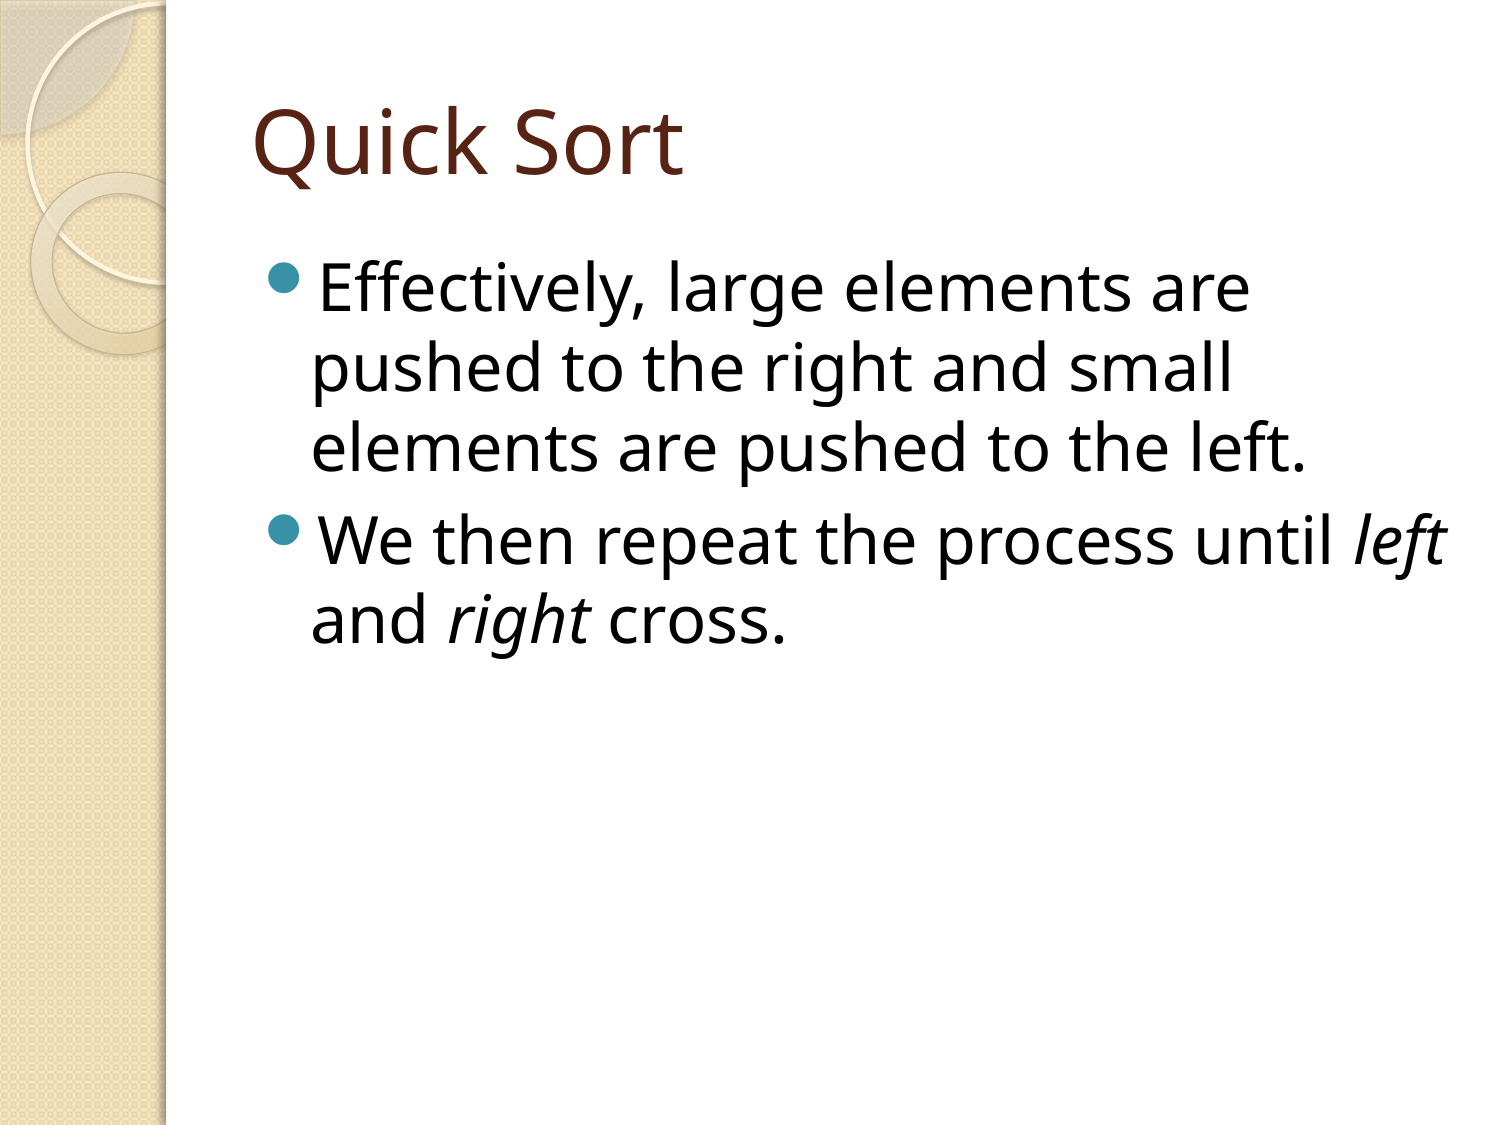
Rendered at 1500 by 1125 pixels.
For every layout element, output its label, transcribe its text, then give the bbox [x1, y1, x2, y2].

list Effectively, large elements are pushed to the right and small elements are pushed to the left. We then repeat the process until left and right cross. [235, 237, 1466, 1026]
title Quick Sort [235, 45, 1466, 233]
